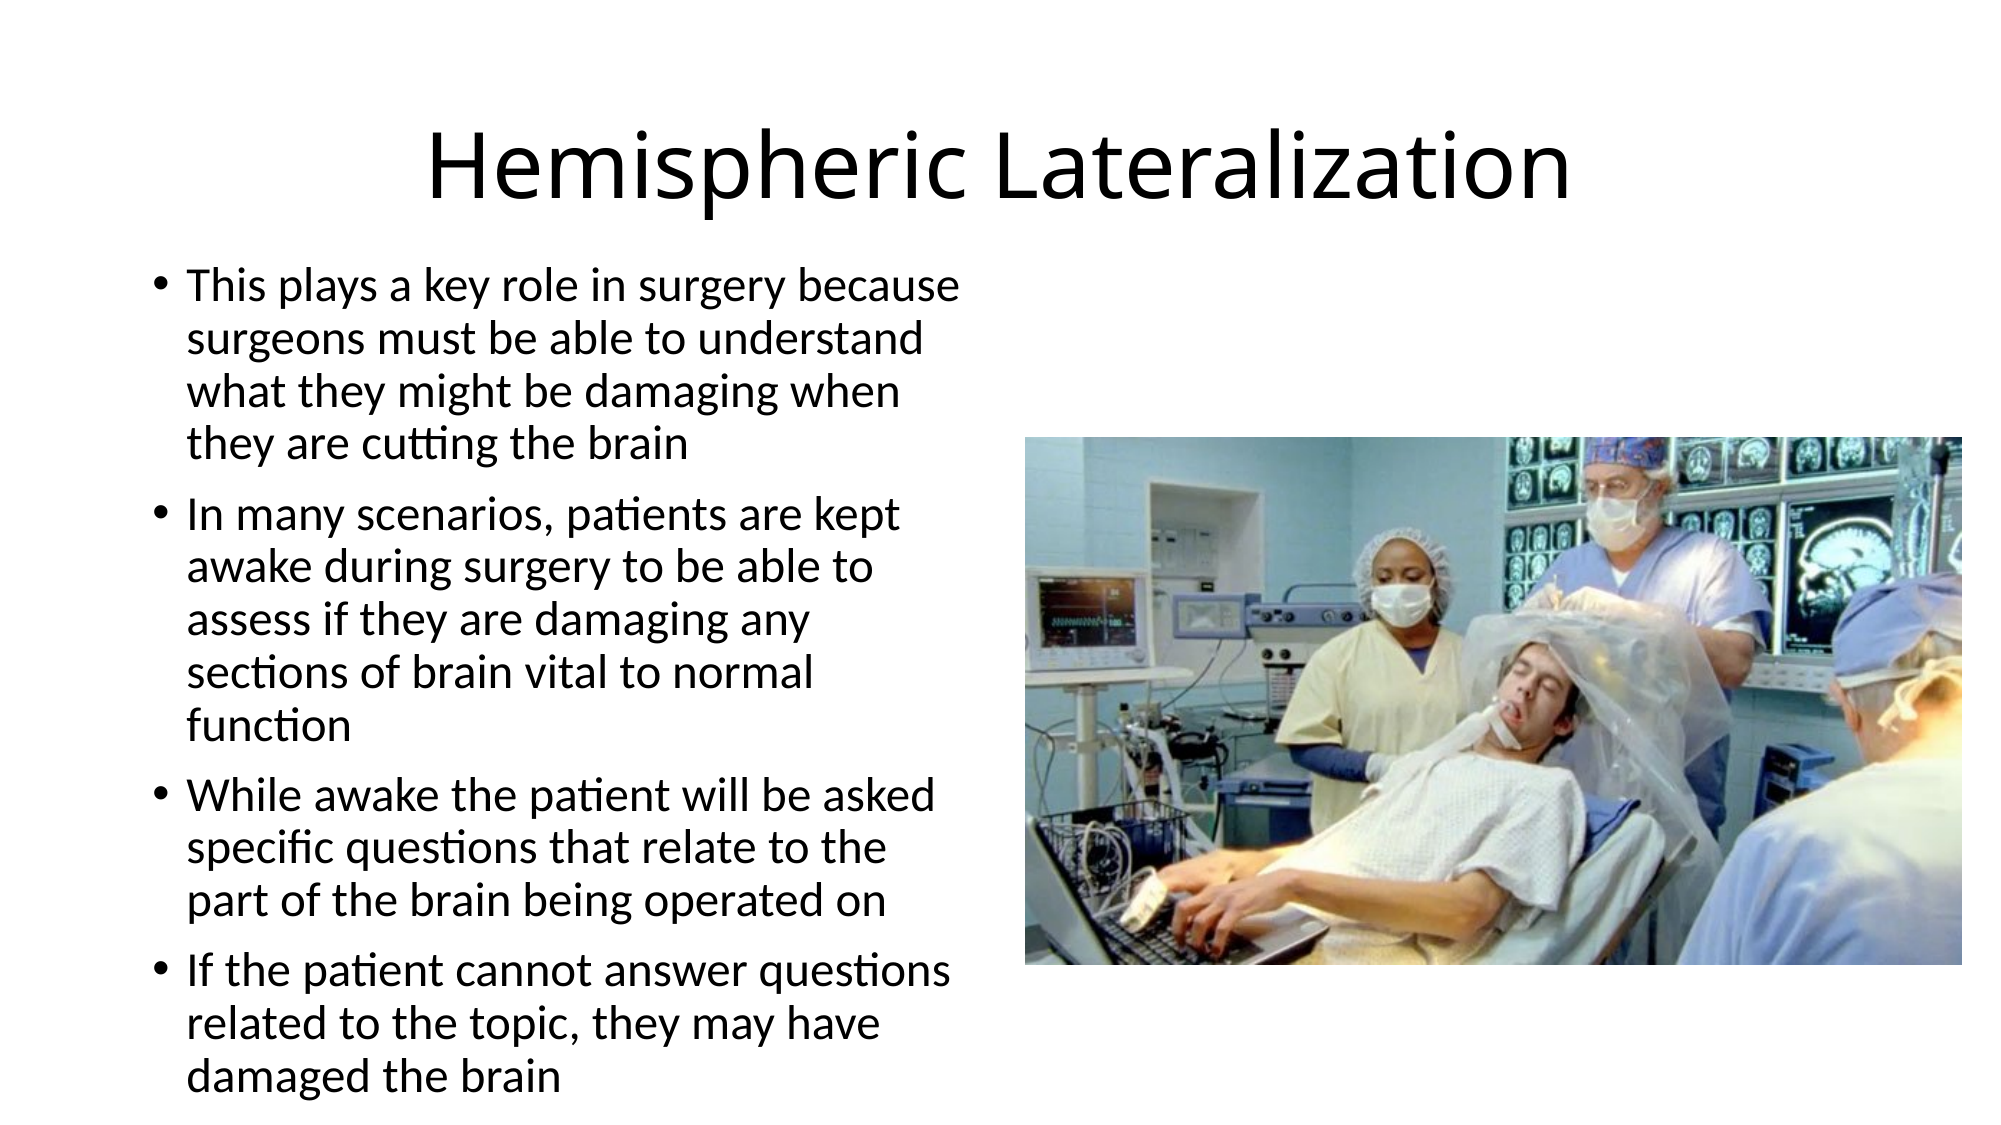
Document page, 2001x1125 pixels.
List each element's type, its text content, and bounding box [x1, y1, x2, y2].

list This plays a key role in surgery because surgeons must be able to understand what they might be damaging when they are cutting the brain In many scenarios, patients are kept awake during surgery to be able to assess if they are damaging any sections of brain vital to normal function While awake the patient will be asked specific questions that relate to the part of the brain being operated on If the patient cannot answer questions related to the topic, they may have damaged the brain [137, 251, 988, 1125]
title Hemispheric Lateralization [137, 59, 1863, 278]
picture [1025, 437, 1962, 965]
